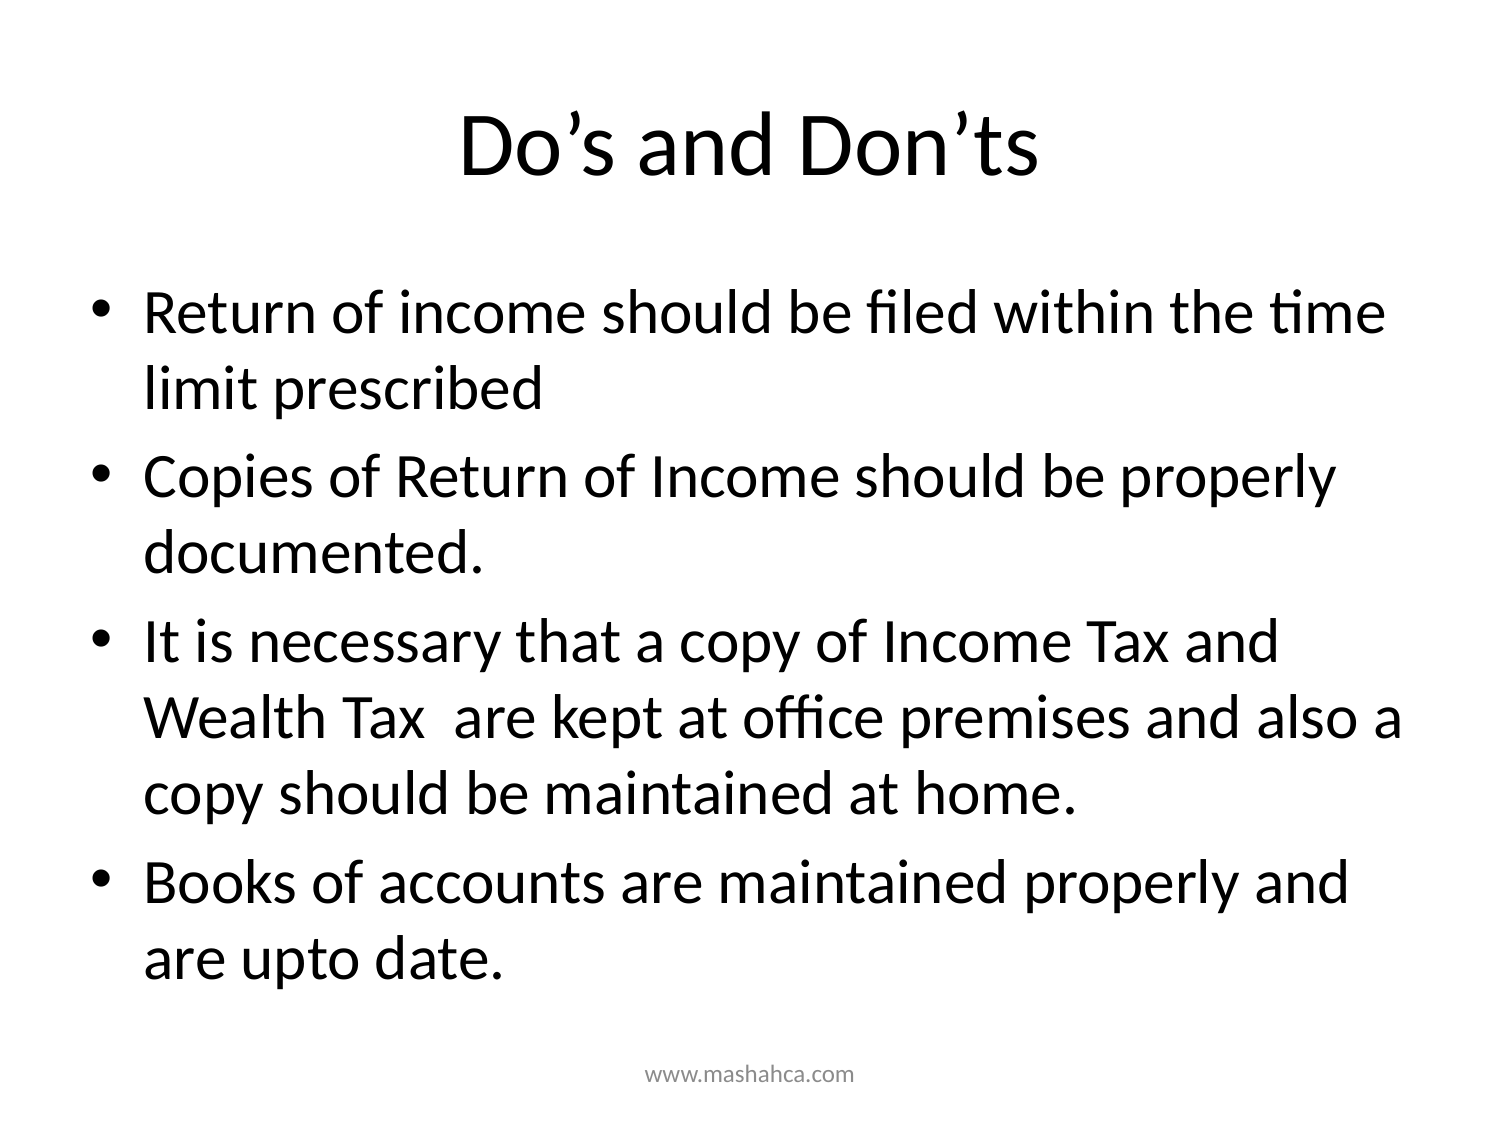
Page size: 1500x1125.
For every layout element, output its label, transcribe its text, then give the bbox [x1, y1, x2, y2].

title Do’s and Don’ts [75, 45, 1425, 233]
footer www.mashahca.com [512, 1042, 988, 1103]
list Return of income should be filed within the time limit prescribed Copies of Return of Income should be properly documented. It is necessary that a copy of Income Tax and Wealth Tax are kept at office premises and also a copy should be maintained at home. Books of accounts are maintained properly and are upto date. [75, 262, 1425, 1005]
